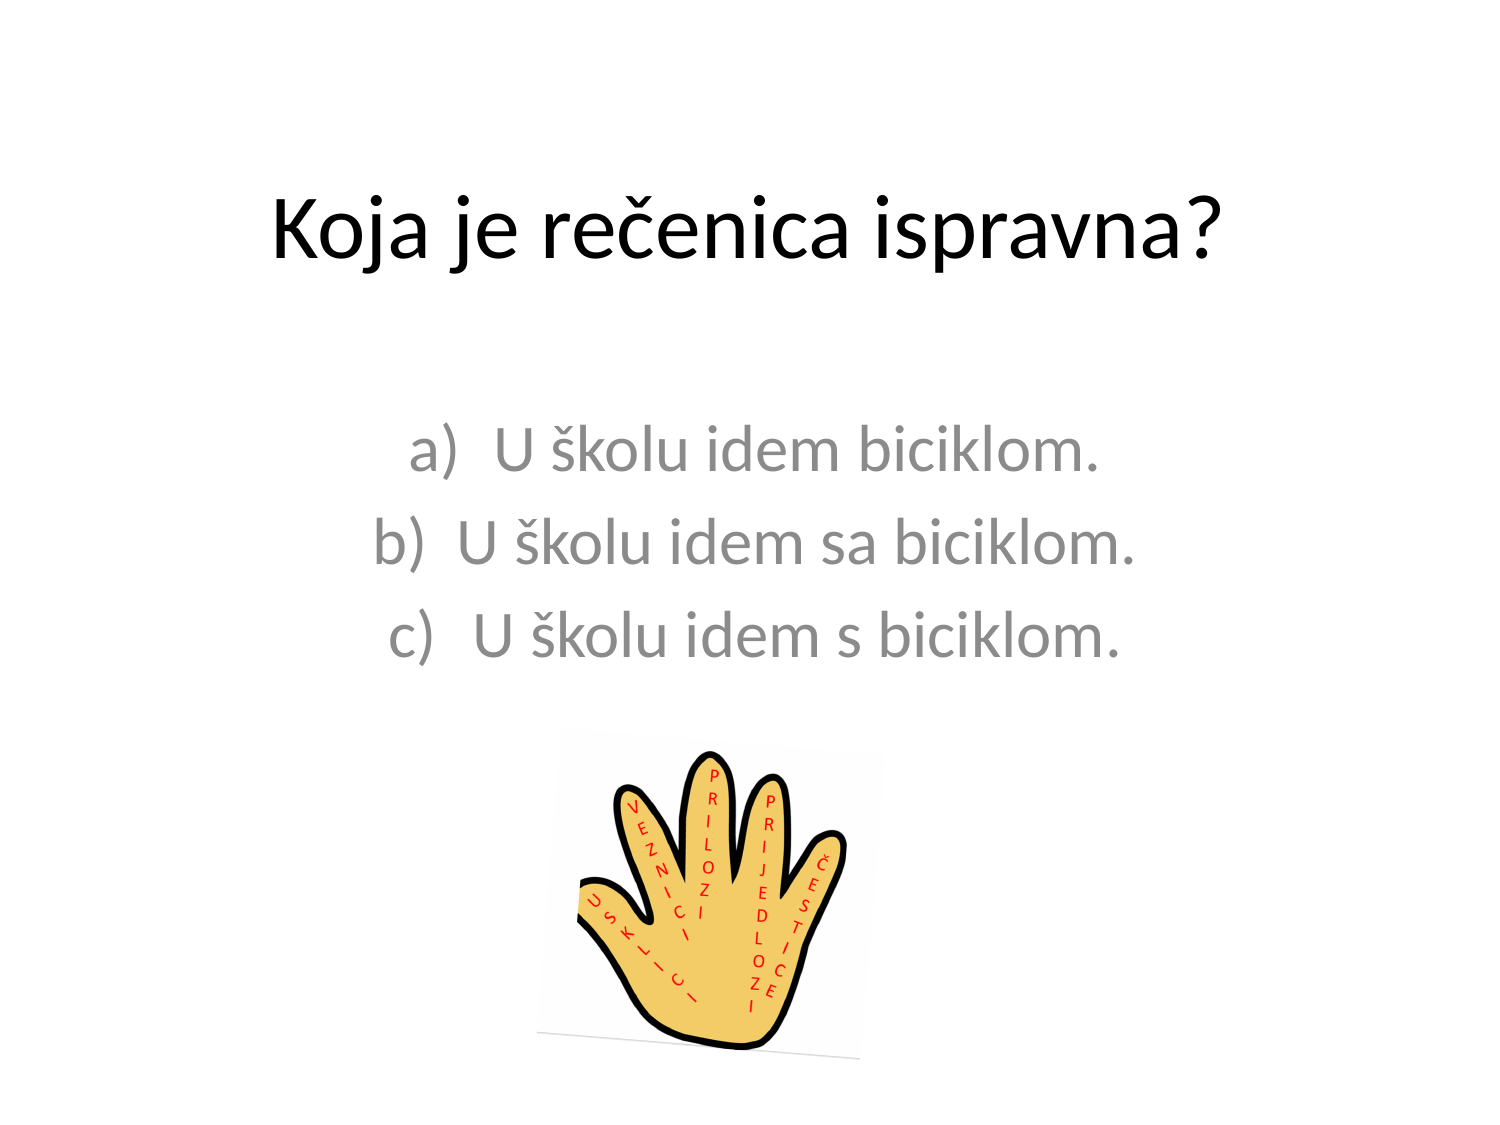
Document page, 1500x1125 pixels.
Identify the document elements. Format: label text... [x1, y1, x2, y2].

subtitle U školu idem biciklom. U školu idem sa biciklom. U školu idem s biciklom. [230, 397, 1281, 685]
picture [537, 729, 885, 1059]
title Koja je rečenica ispravna? [112, 101, 1388, 343]
